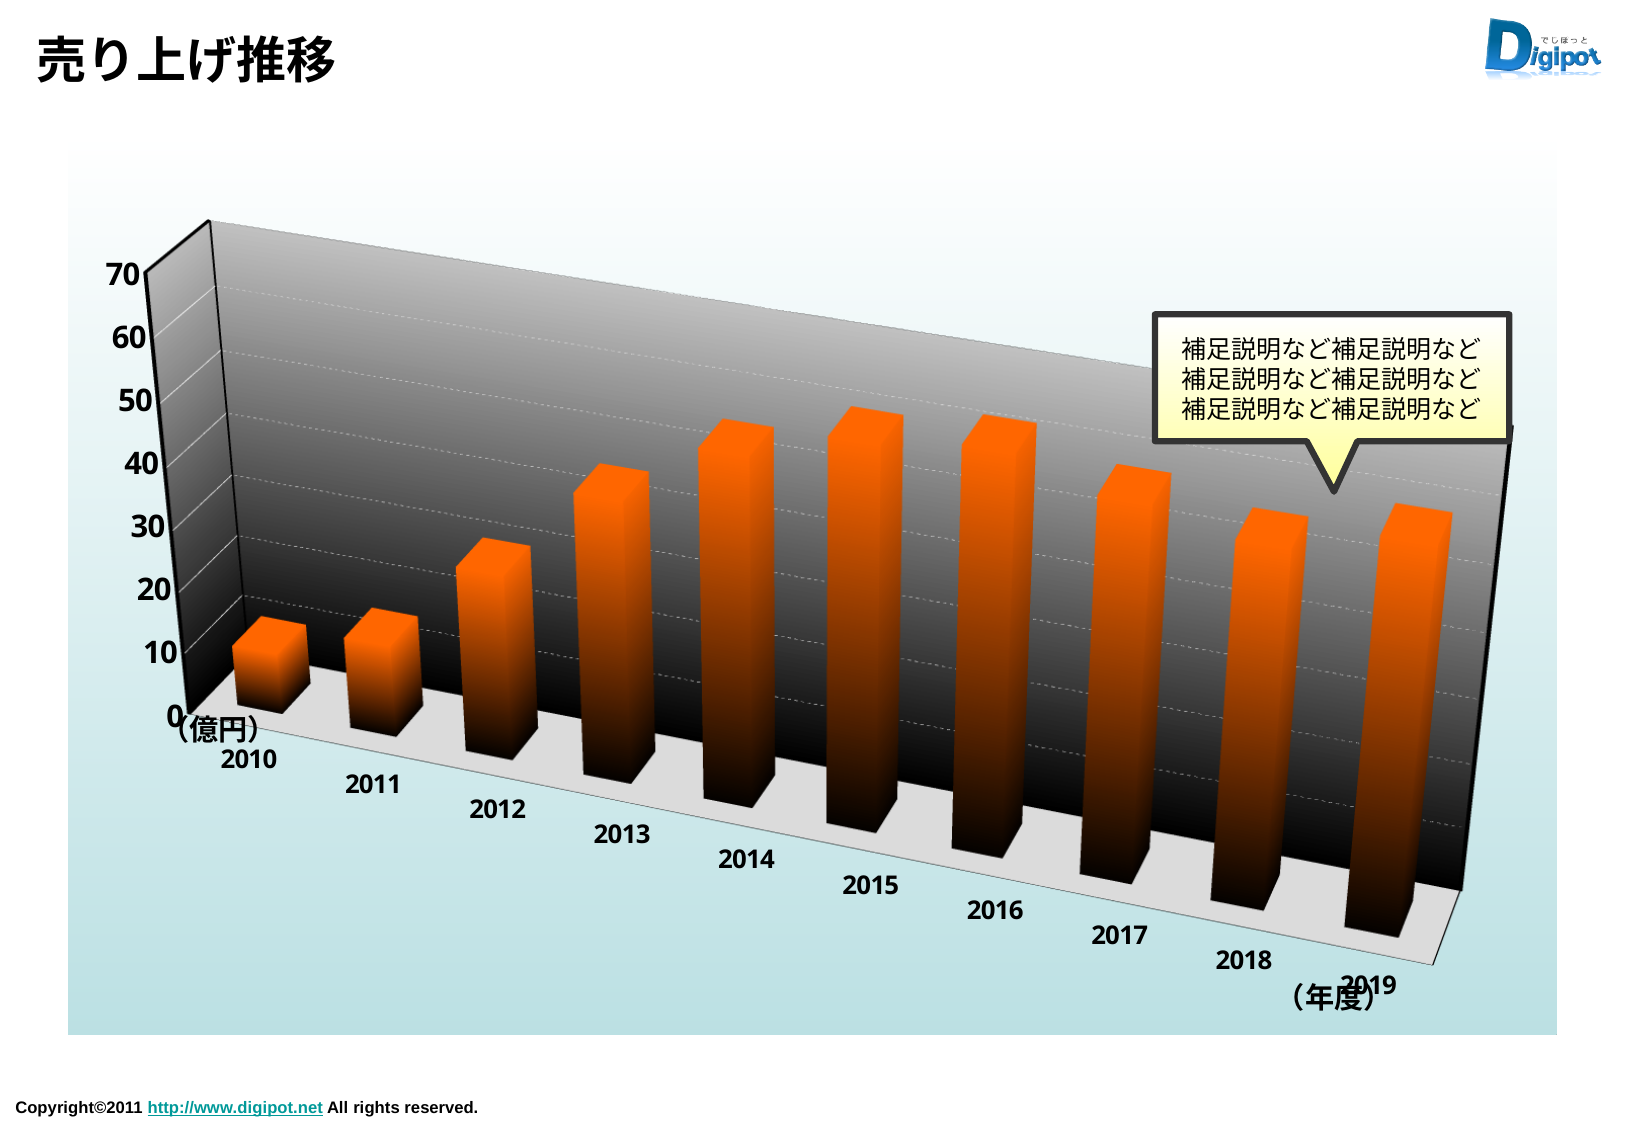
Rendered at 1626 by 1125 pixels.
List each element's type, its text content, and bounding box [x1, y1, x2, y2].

title 売り上げ推移 [21, 19, 881, 98]
chart [76, 168, 1550, 1062]
text_box [68, 137, 1557, 1035]
picture [1485, 18, 1602, 82]
